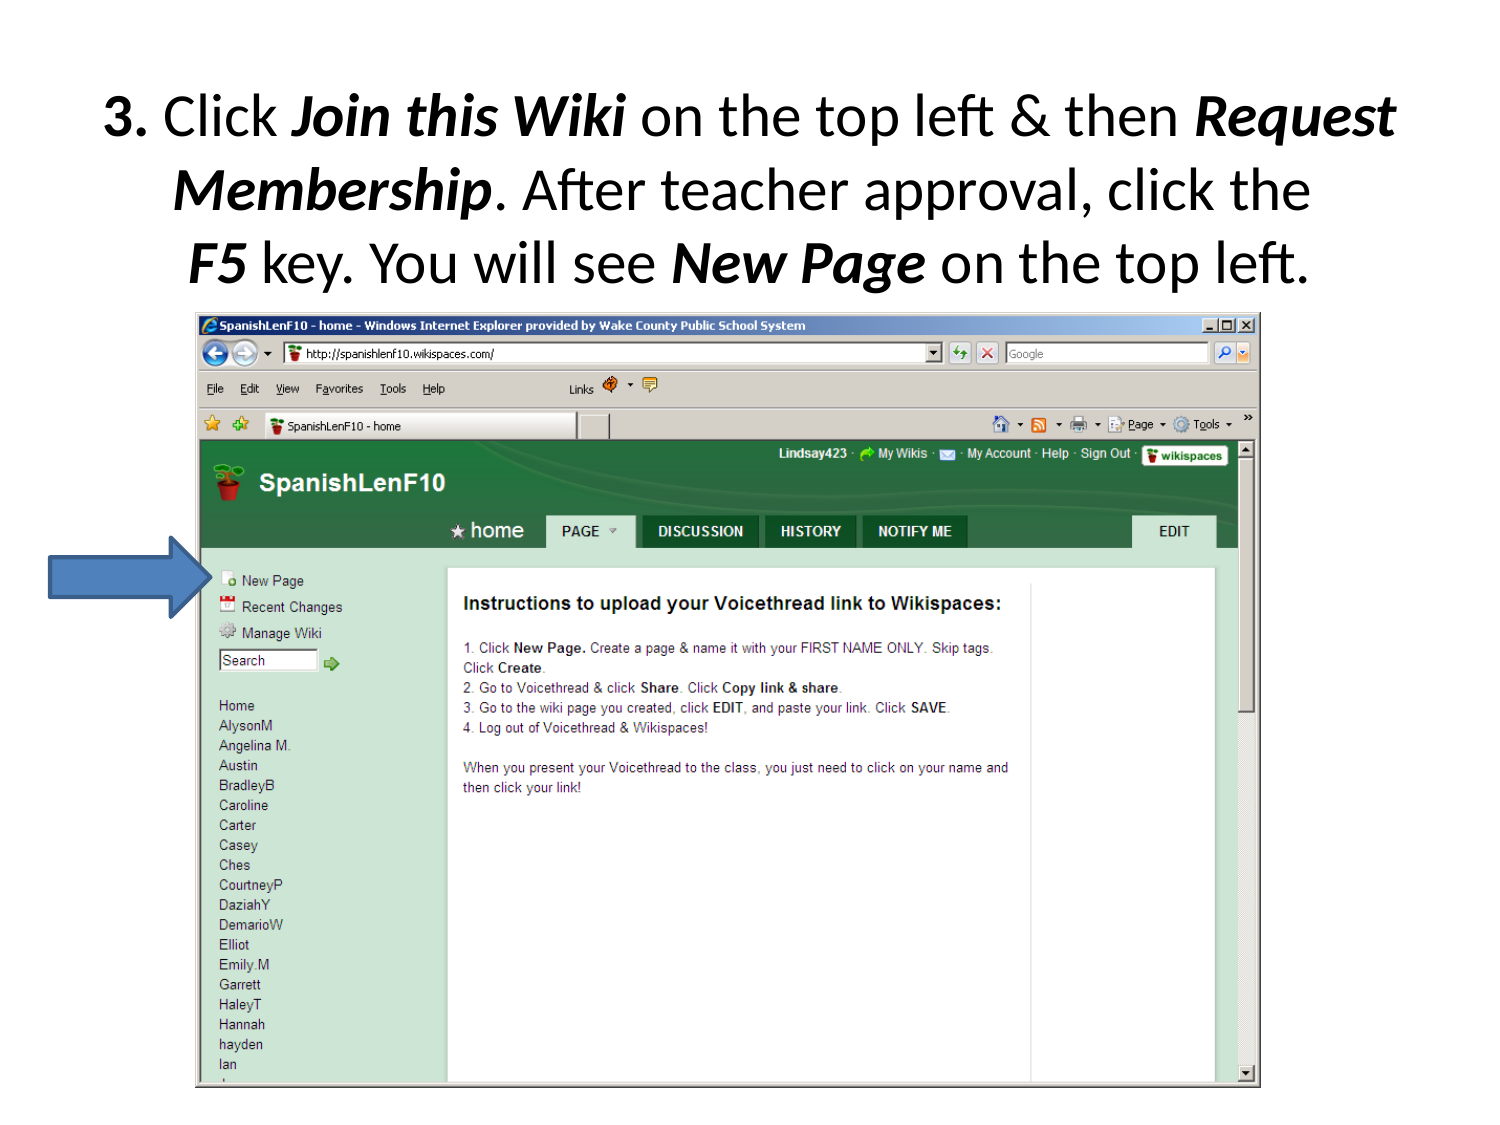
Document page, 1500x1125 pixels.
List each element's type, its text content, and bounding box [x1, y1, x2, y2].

title 3. Click Join this Wiki on the top left & then Request Membership. After teacher approval, click the F5 key. You will see New Page on the top left. [50, 45, 1450, 400]
text_box [47, 535, 189, 619]
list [194, 312, 1261, 1088]
